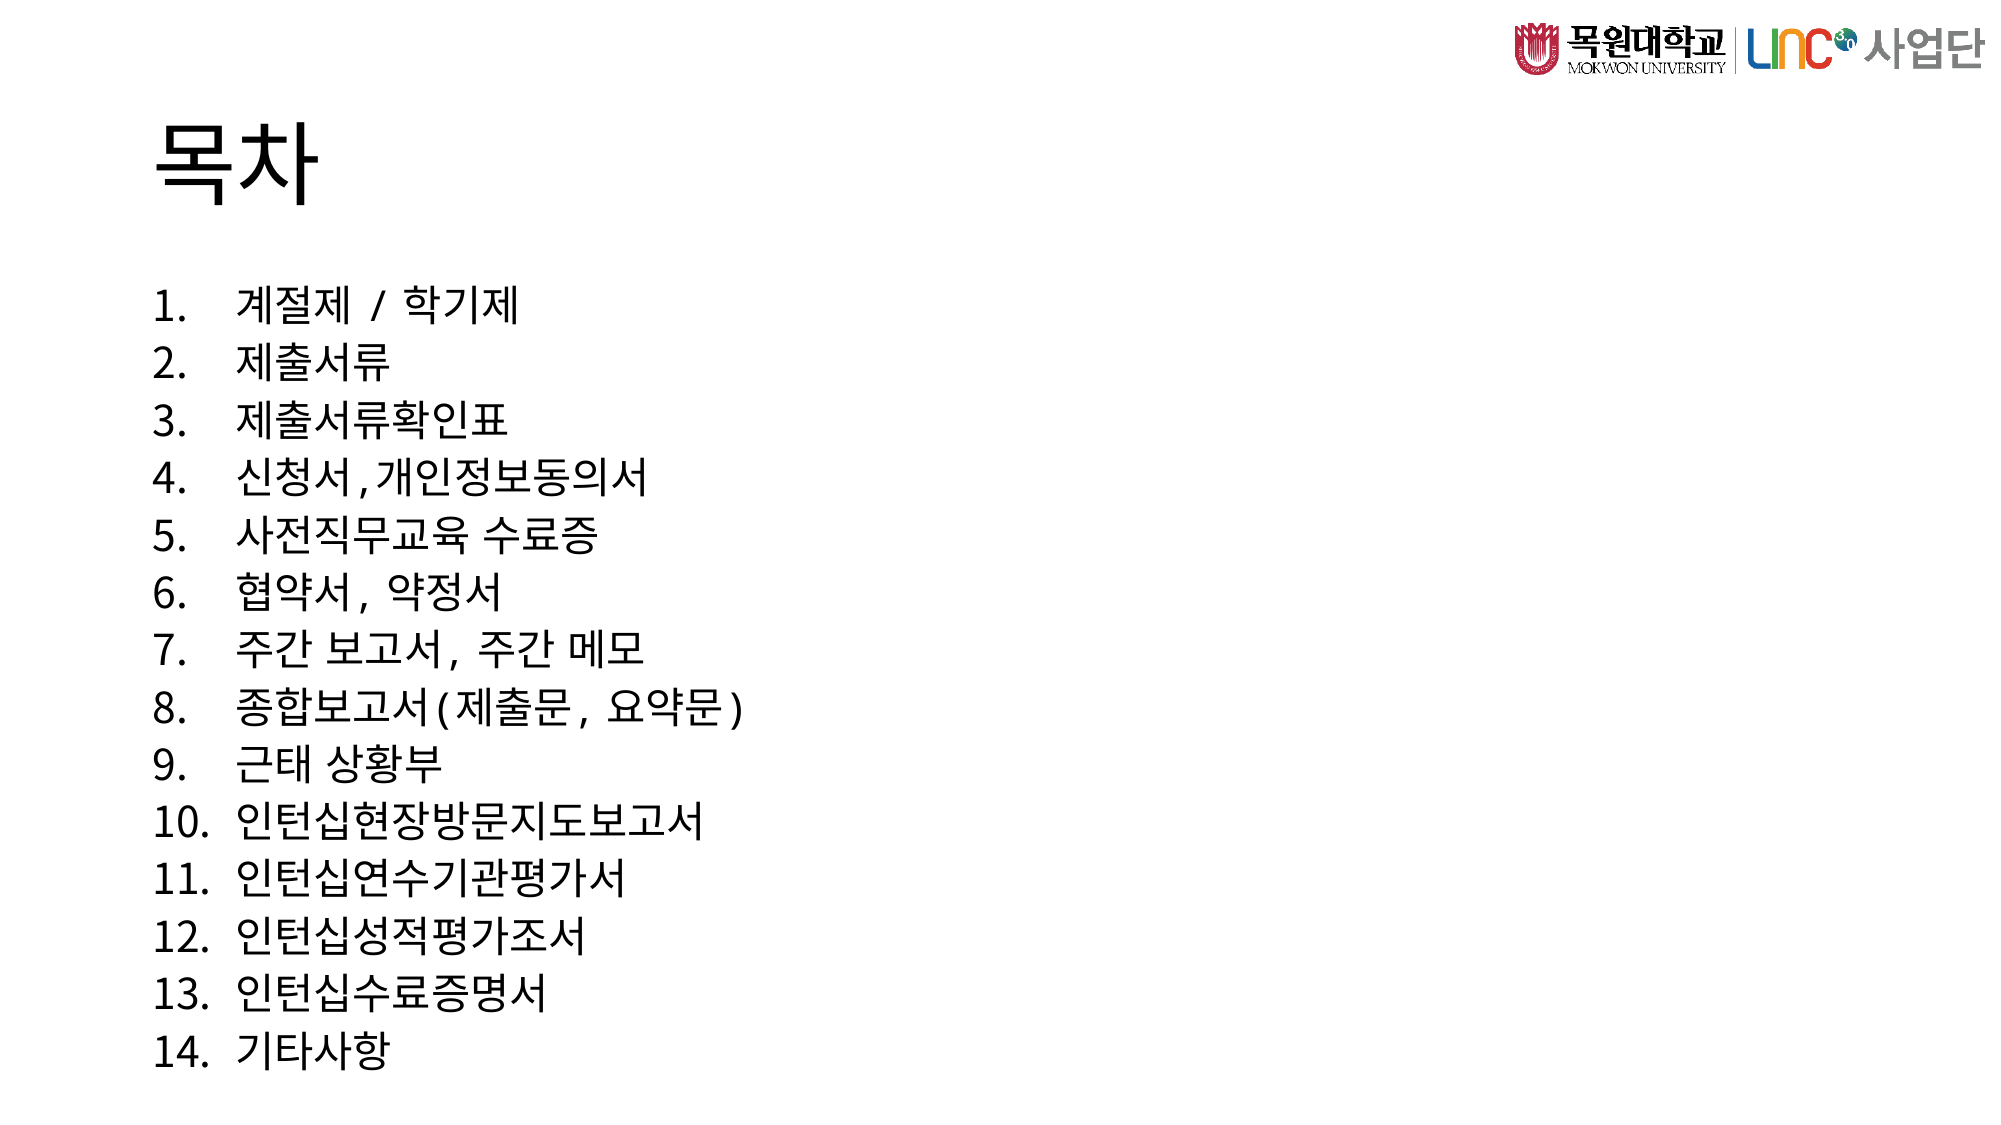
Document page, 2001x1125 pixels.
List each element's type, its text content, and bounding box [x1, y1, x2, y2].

picture [1515, 23, 1985, 75]
list 계절제 / 학기제 제출서류 제출서류확인표 신청서,개인정보동의서 사전직무교육 수료증 협약서, 약정서 주간 보고서, 주간 메모 종합보고서(제출문, 요약문) 근태 상황부 인턴십현장방문지도보고서 인턴십연수기관평가서 인턴십성적평가조서 인턴십수료증명서 기타사항 [137, 277, 1863, 1099]
title 목차 [137, 59, 1863, 277]
